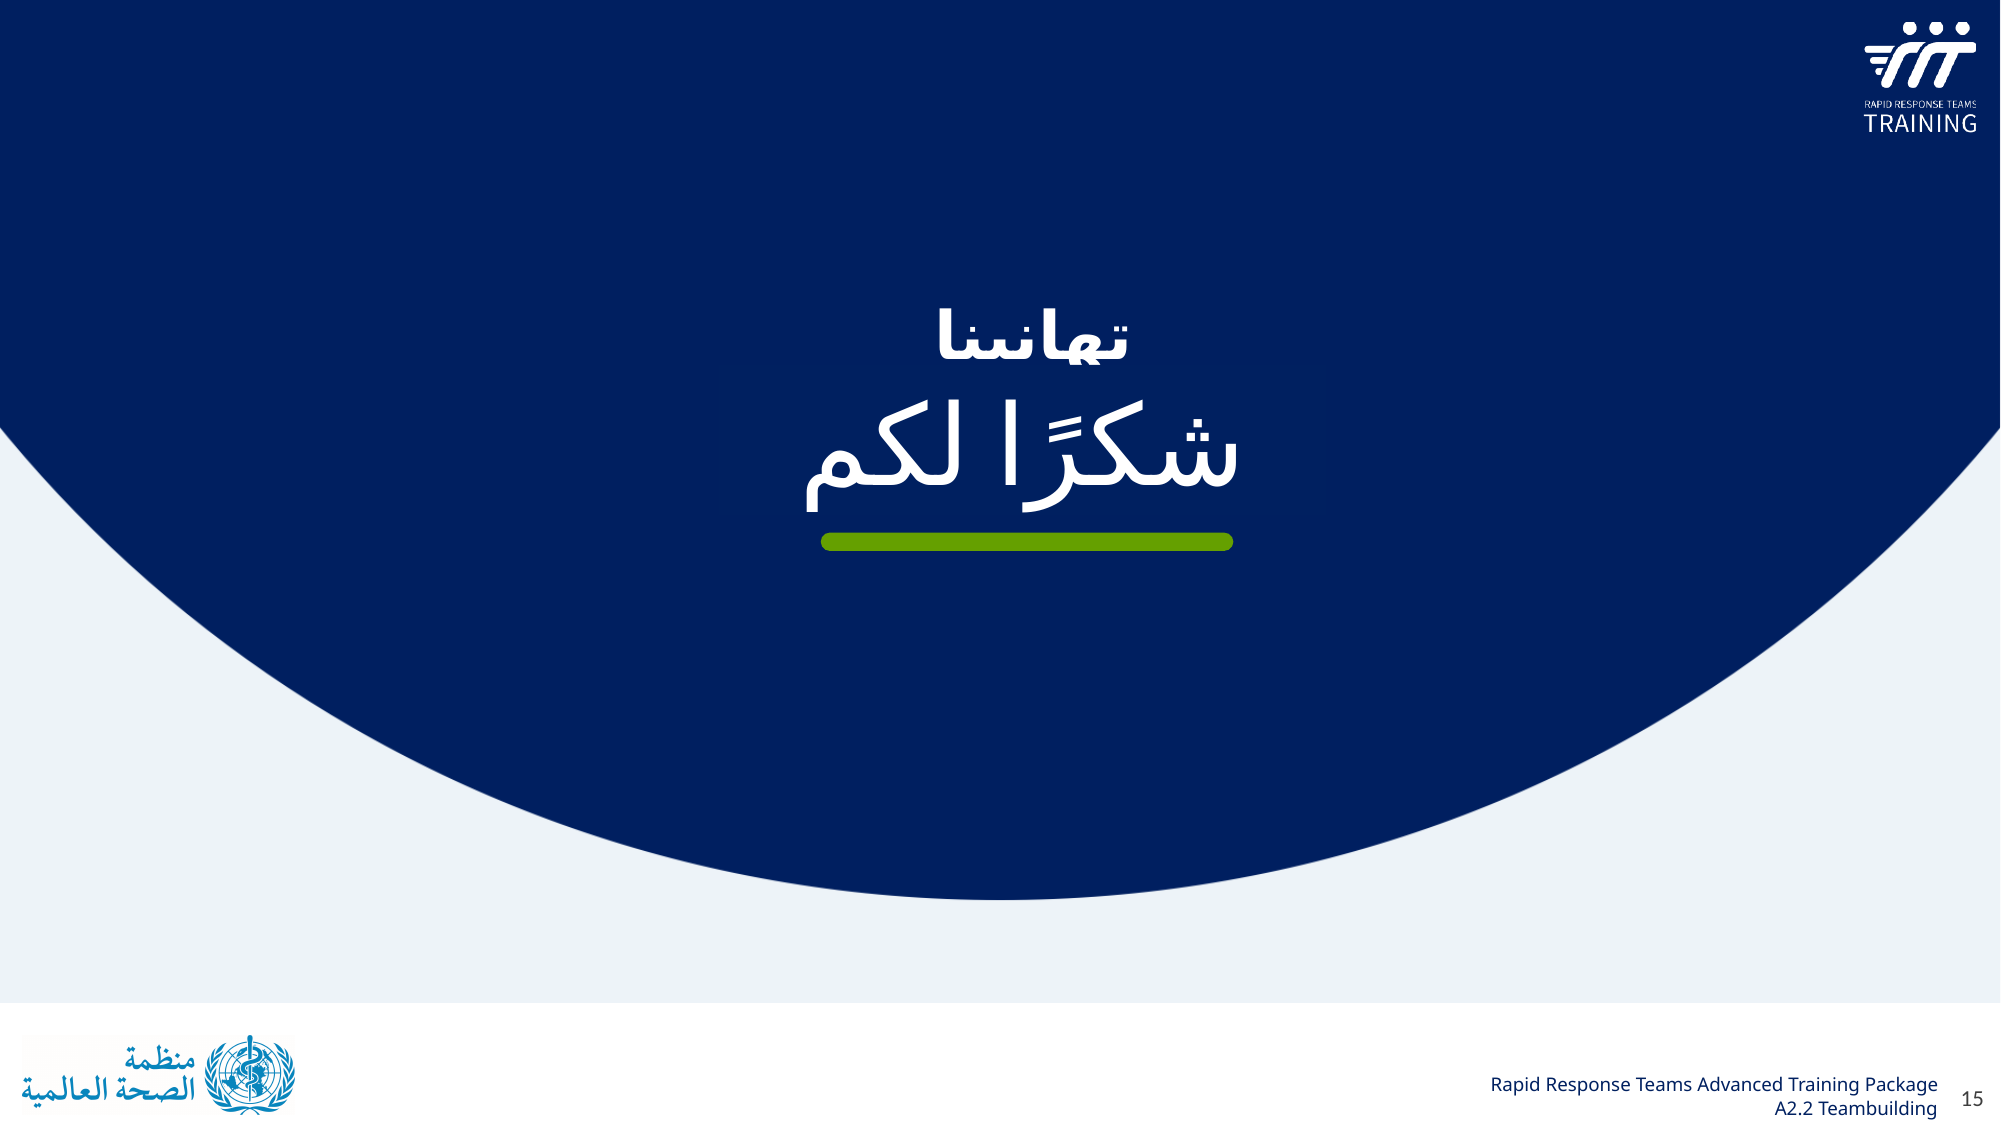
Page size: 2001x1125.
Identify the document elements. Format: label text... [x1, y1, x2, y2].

picture [252, 1050, 258, 1059]
picture [0, 0, 2001, 1003]
picture [22, 1035, 295, 1115]
text_box شكرًا لكم [718, 364, 1327, 515]
text_box تهانينا [523, 267, 1521, 408]
